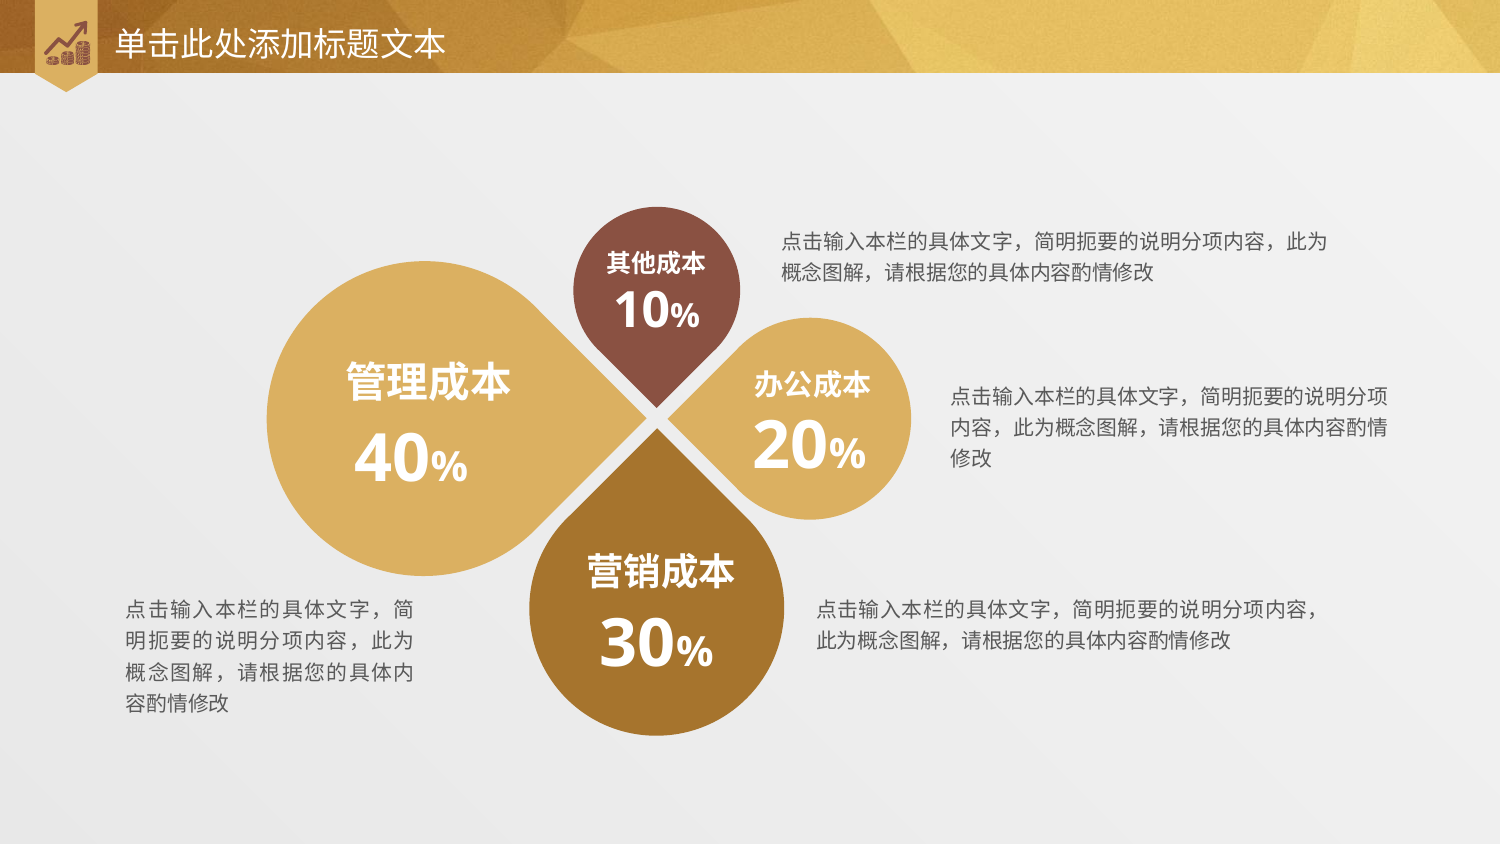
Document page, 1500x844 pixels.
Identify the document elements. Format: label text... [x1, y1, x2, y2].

picture [98, 0, 1500, 73]
title 单击此处添加标题文本 [99, 20, 550, 66]
text_box [44, 20, 88, 55]
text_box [247, 252, 581, 585]
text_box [568, 197, 746, 374]
text_box 点击输入本栏的具体文字，简明扼要的说明分项内容，此为概念图解，请根据您的具体内容酌情修改 [950, 377, 1388, 472]
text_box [522, 481, 792, 751]
picture [0, 0, 34, 73]
text_box 点击输入本栏的具体文字，简明扼要的说明分项内容，此为概念图解，请根据您的具体内容酌情修改 [781, 222, 1329, 285]
text_box [61, 40, 91, 66]
text_box [46, 56, 60, 66]
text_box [709, 312, 924, 526]
text_box 点击输入本栏的具体文字，简明扼要的说明分项内容，此为概念图解，请根据您的具体内容酌情修改 [816, 590, 1329, 653]
text_box 点击输入本栏的具体文字，简明扼要的说明分项内容，此为概念图解，请根据您的具体内容酌情修改 [125, 590, 415, 716]
